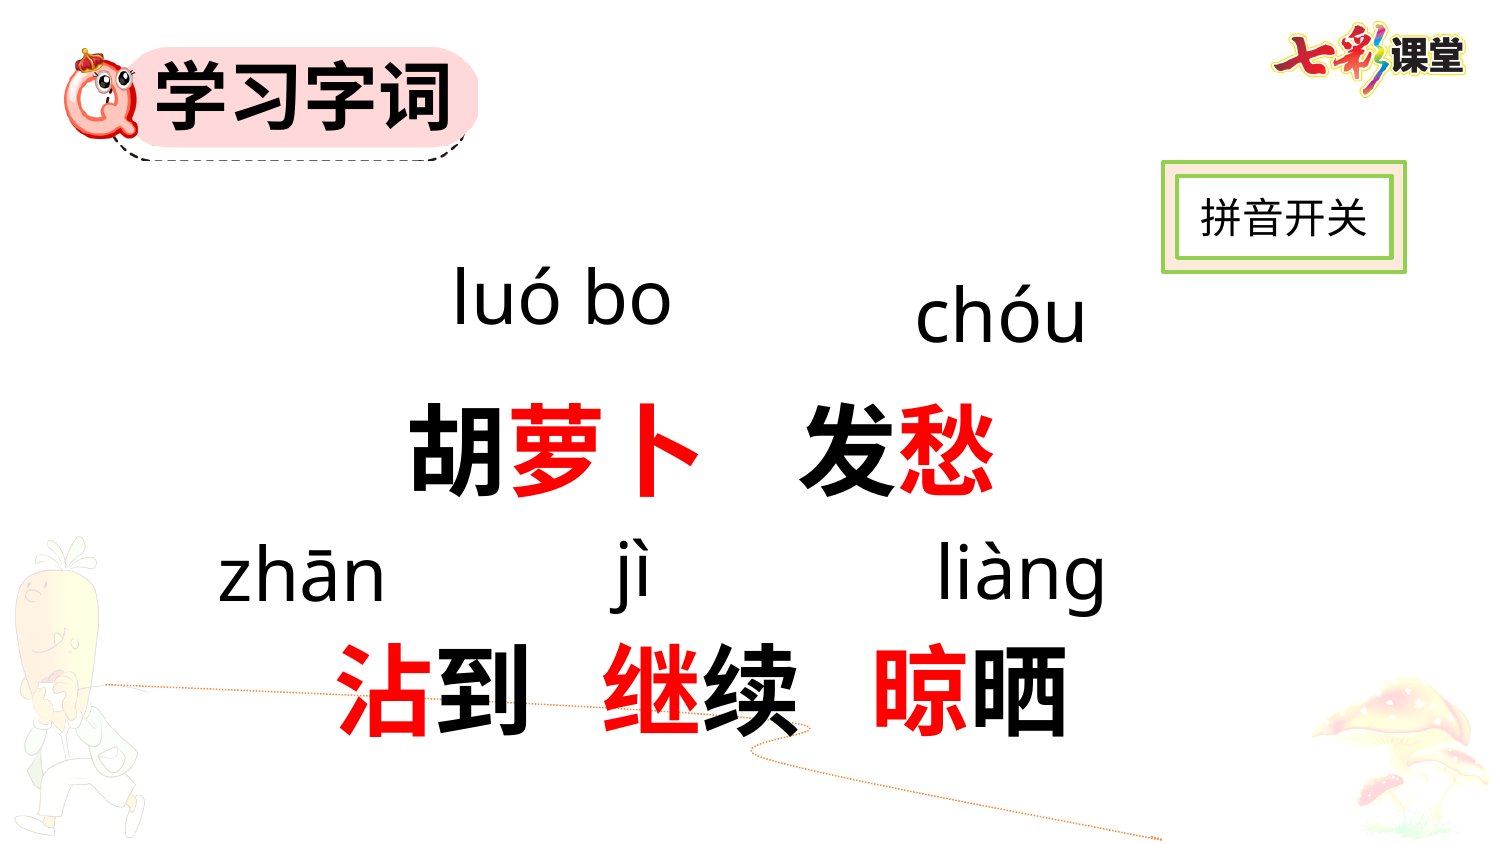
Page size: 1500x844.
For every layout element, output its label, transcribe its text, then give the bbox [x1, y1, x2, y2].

text_box luó bo [440, 244, 719, 346]
picture [64, 46, 479, 161]
text_box 胡萝卜 发愁 沾到 继续 晾晒 [218, 261, 1186, 756]
text_box zhān [206, 520, 409, 622]
text_box liànɡ [924, 519, 1140, 621]
text_box jì [603, 516, 705, 618]
text_box 拼音开关 [1161, 160, 1407, 274]
text_box chóu [903, 262, 1119, 364]
text_box 学习字词 [141, 43, 491, 145]
picture [1269, 20, 1468, 98]
